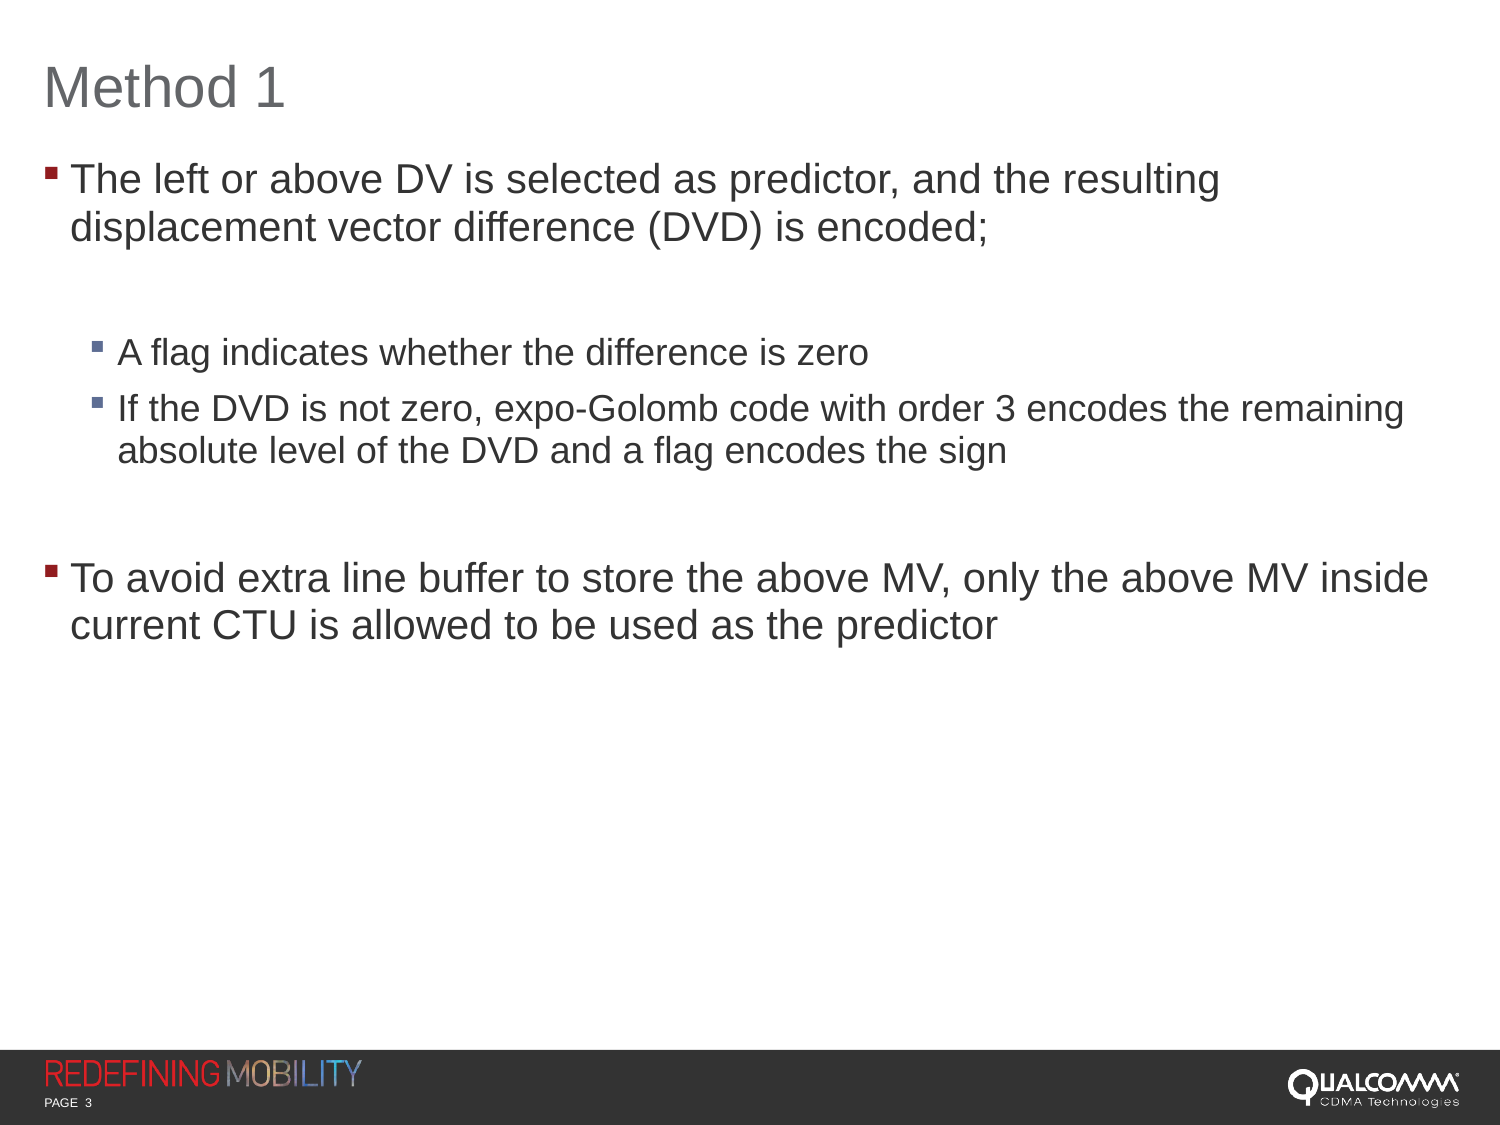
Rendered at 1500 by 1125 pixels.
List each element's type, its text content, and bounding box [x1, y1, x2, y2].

picture [1278, 1058, 1478, 1114]
list The left or above DV is selected as predictor, and the resulting displacement vector difference (DVD) is encoded; A flag indicates whether the difference is zero If the DVD is not zero, expo-Golomb code with order 3 encodes the remaining absolute level of the DVD and a flag encodes the sign To avoid extra line buffer to store the above MV, only the above MV inside current CTU is allowed to be used as the predictor [26, 148, 1457, 1021]
picture [30, 1048, 372, 1099]
title Method 1 [28, 44, 1462, 138]
